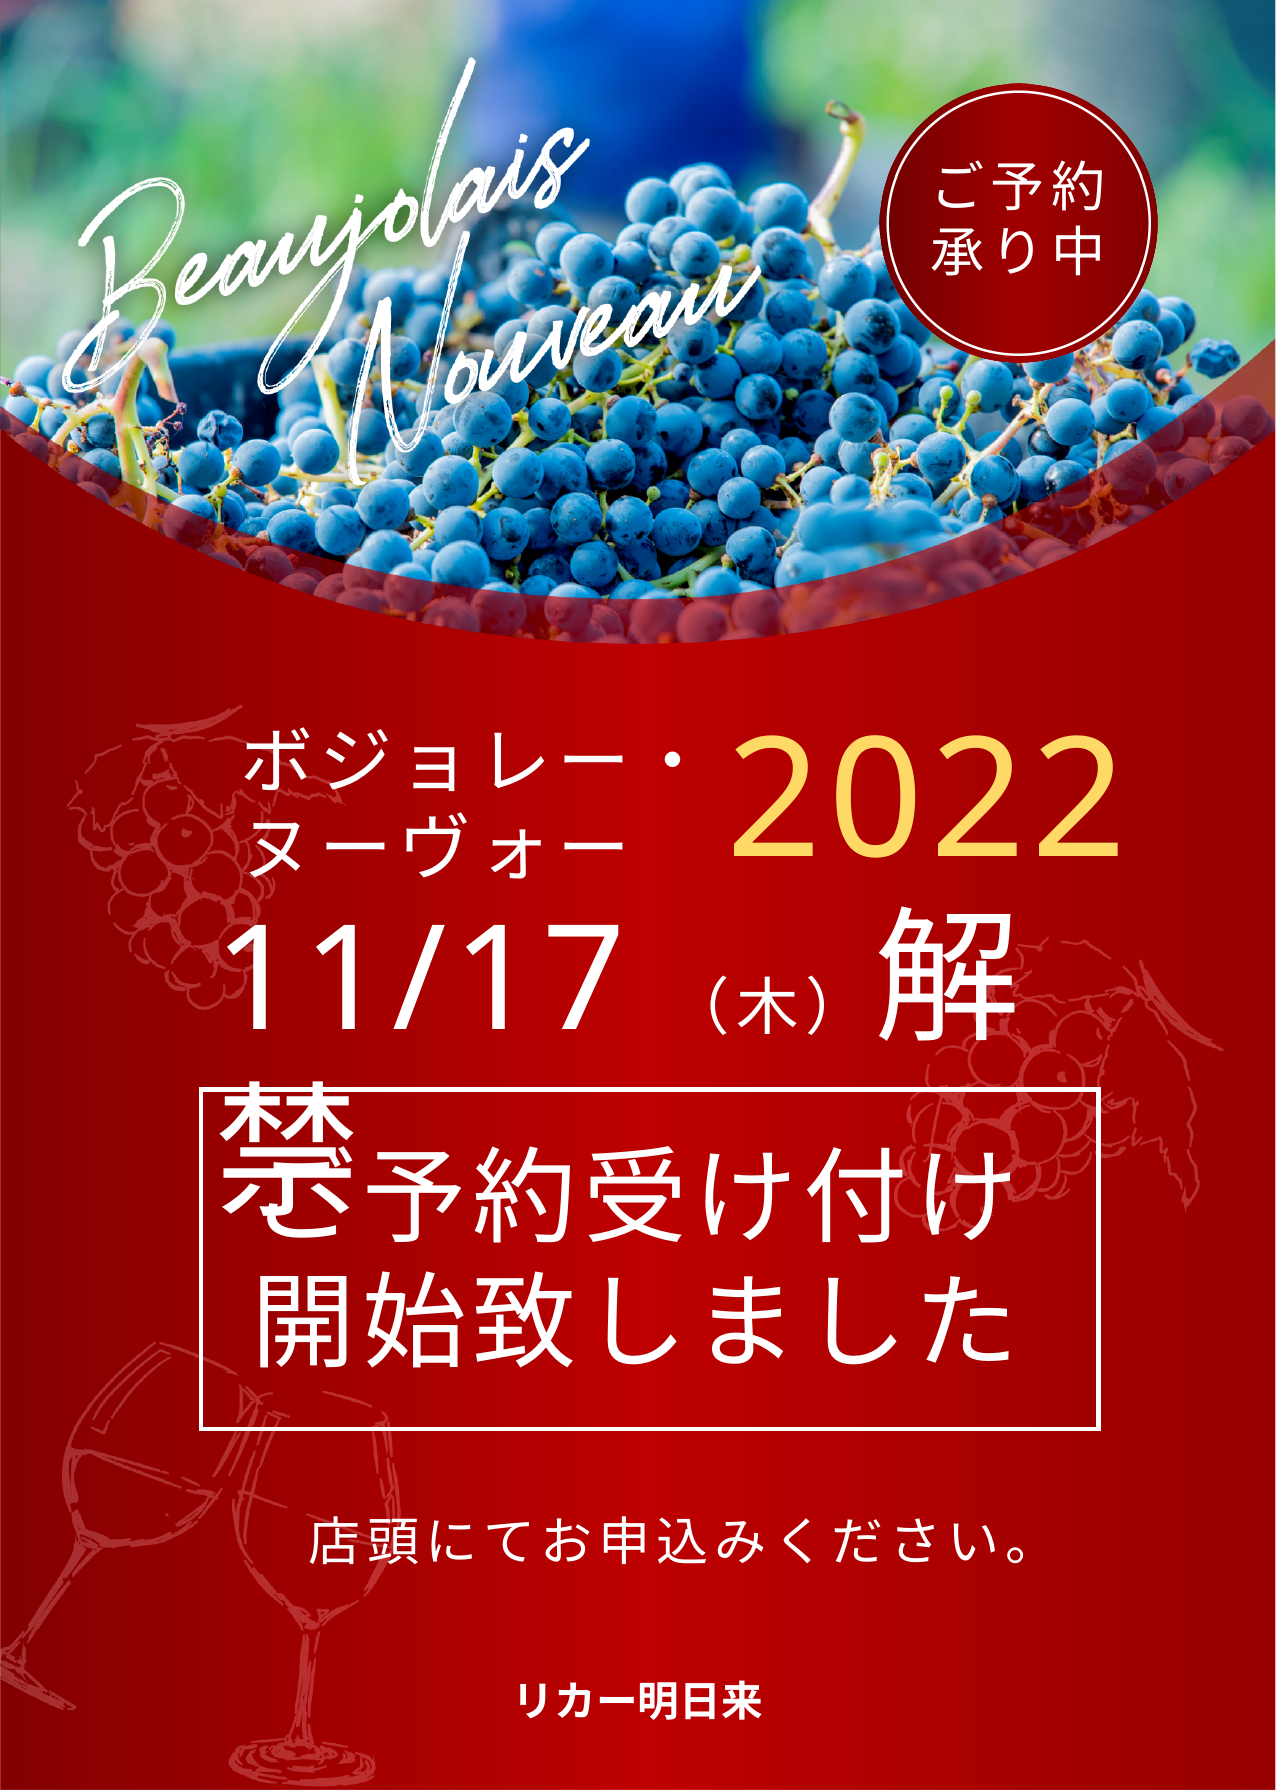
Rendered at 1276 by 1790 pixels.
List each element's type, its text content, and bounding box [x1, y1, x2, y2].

text_box 2022 [726, 687, 1158, 890]
text_box ボジョレー・ ヌーヴォー [240, 711, 726, 881]
text_box [200, 1089, 1099, 1430]
picture [0, 0, 1276, 1790]
text_box リカー明日来 [405, 1647, 871, 1725]
text_box 11/17（木）解禁 [214, 881, 1112, 1234]
text_box 店頭にてお申込みください。 [308, 1505, 1075, 1571]
